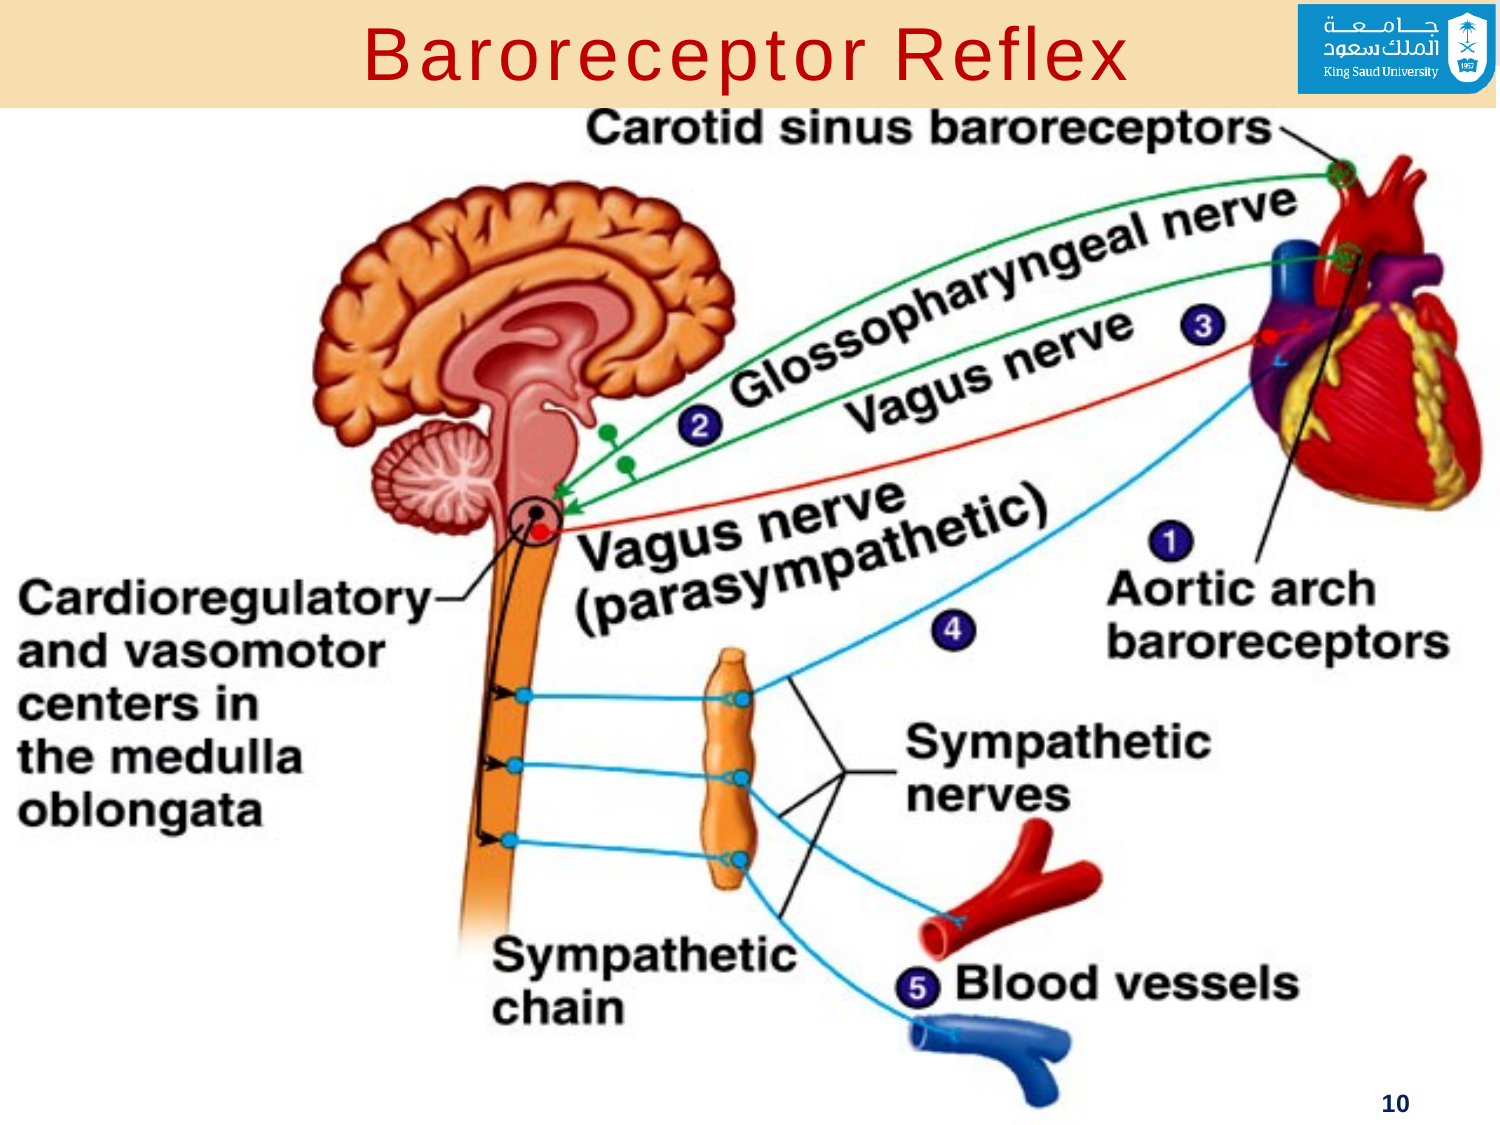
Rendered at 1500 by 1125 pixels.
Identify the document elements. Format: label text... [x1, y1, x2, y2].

text_box 10 [1379, 1090, 1413, 1118]
picture [1496, 0, 1500, 66]
text_box [1297, 4, 1496, 94]
text_box [0, 0, 1496, 109]
text_box [0, 66, 1500, 1125]
title Baroreceptor Reflex [360, 5, 1132, 194]
